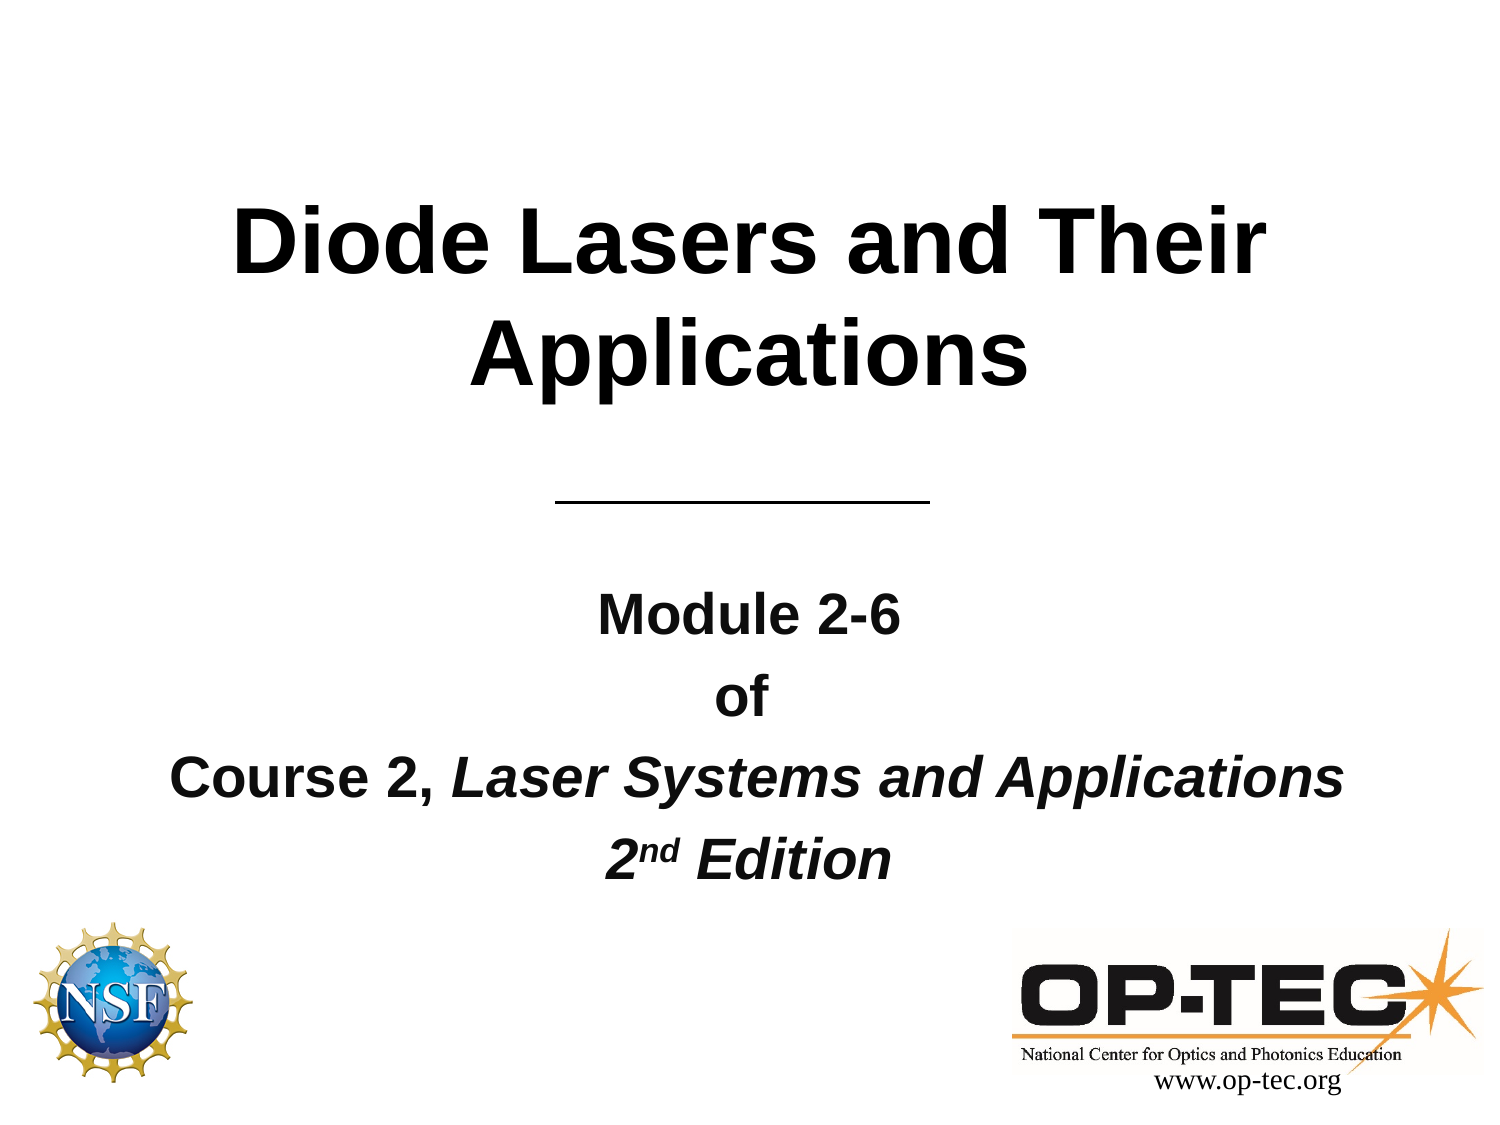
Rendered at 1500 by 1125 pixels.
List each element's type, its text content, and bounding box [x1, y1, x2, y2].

subtitle Module 2-6 of Course 2, Laser Systems and Applications 2nd Edition [112, 487, 1388, 1050]
title Diode Lasers and Their Applications [112, 171, 1388, 413]
picture [30, 919, 194, 1084]
picture [1011, 927, 1484, 1076]
text_box www.op-tec.org [1139, 1085, 1357, 1103]
